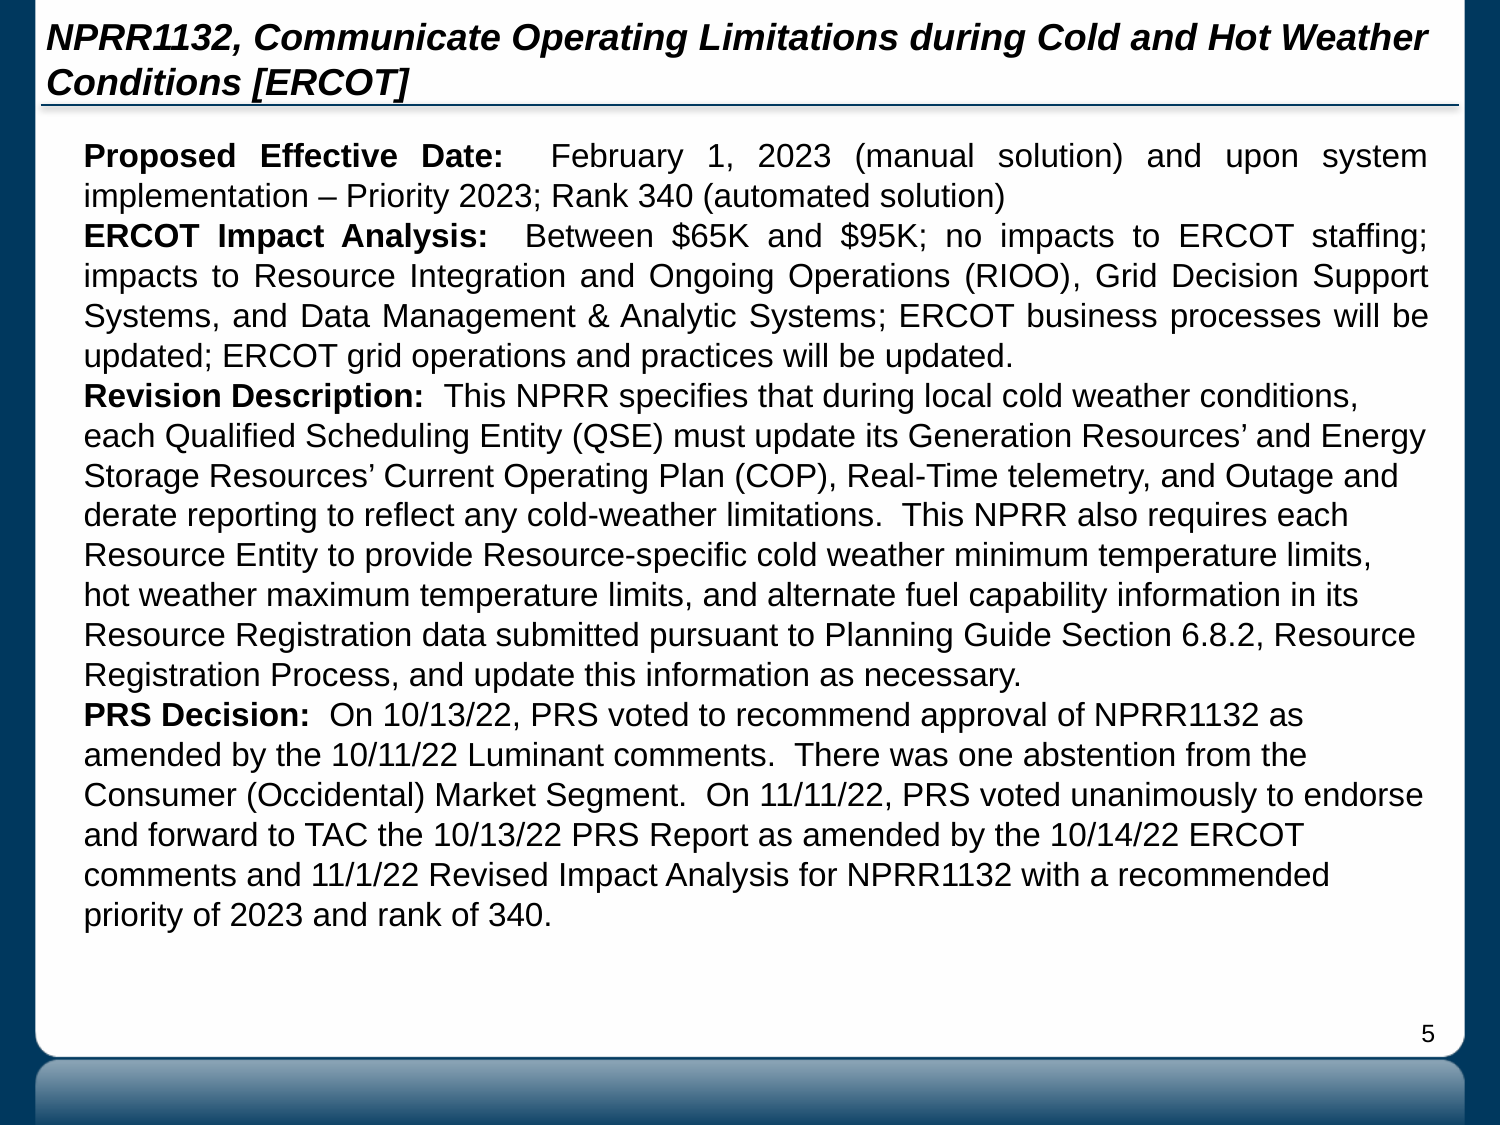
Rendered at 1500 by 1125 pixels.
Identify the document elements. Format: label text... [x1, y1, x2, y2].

picture [35, 0, 1465, 1125]
text_box Proposed Effective Date: February 1, 2023 (manual solution) and upon system implementation – Priority 2023; Rank 340 (automated solution) ERCOT Impact Analysis: Between $65K and $95K; no impacts to ERCOT staffing; impacts to Resource Integration and Ongoing Operations (RIOO), Grid Decision Support Systems, and Data Management & Analytic Systems; ERCOT business processes will be updated; ERCOT grid operations and practices will be updated. Revision Description: This NPRR specifies that during local cold weather conditions, each Qualified Scheduling Entity (QSE) must update its Generation Resources’ and Energy Storage Resources’ Current Operating Plan (COP), Real-Time telemetry, and Outage and derate reporting to reflect any cold-weather limitations. This NPRR also requires each Resource Entity to provide Resource-specific cold weather minimum temperature limits, hot weather maximum temperature limits, and alternate fuel capability information in its Resource Registration data submitted pursuant to Planning Guide Section 6.8.2, Resource Registration Process, and update this information as necessary. PRS Decision: On 10/13/22, PRS voted to recommend approval of NPRR1132 as amended by the 10/11/22 Luminant comments. There was one abstention from the Consumer (Occidental) Market Segment. On 11/11/22, PRS voted unanimously to endorse and forward to TAC the 10/13/22 PRS Report as amended by the 10/14/22 ERCOT comments and 11/1/22 Revised Impact Analysis for NPRR1132 with a recommended priority of 2023 and rank of 340. [31, 126, 1444, 941]
title NPRR1132, Communicate Operating Limitations during Cold and Hot Weather Conditions [ERCOT] [31, 20, 1464, 97]
